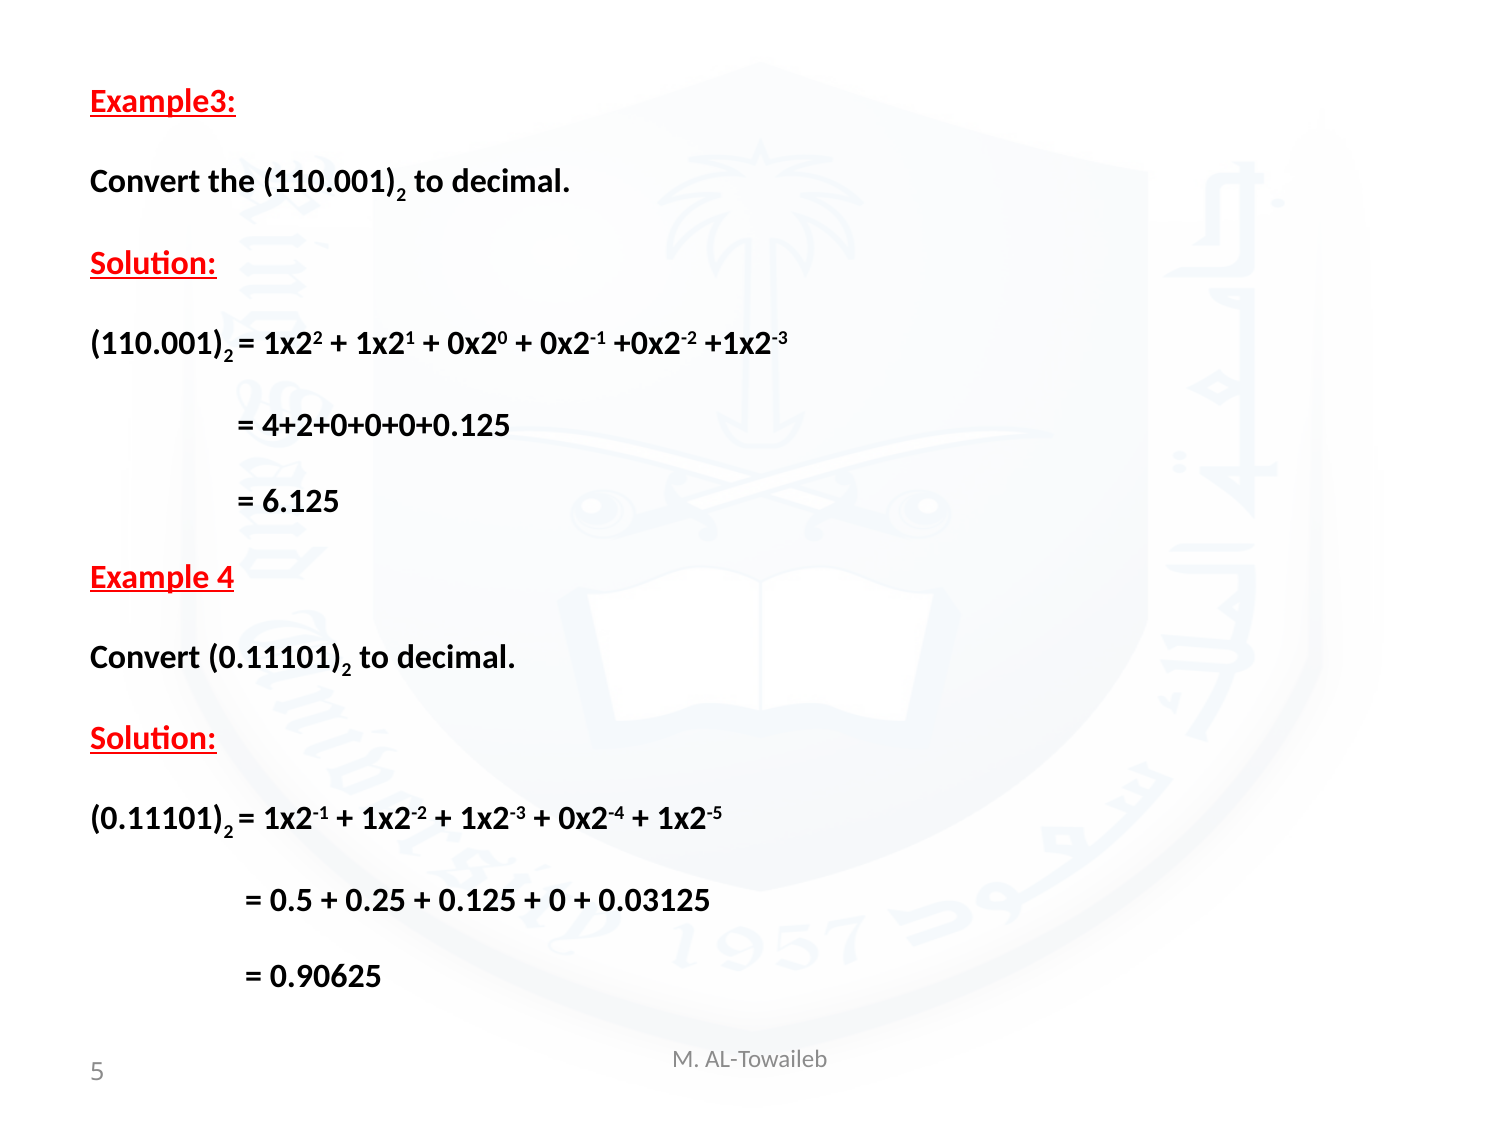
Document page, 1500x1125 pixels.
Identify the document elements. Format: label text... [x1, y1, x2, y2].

list Example3: Convert the (110.001)2 to decimal. Solution: (110.001)2 = 1x22 + 1x21 + 0x20 + 0x2-1 +0x2-2 +1x2-3 = 4+2+0+0+0+0.125 = 6.125 Example 4 Convert (0.11101)2 to decimal. Solution: (0.11101)2 = 1x2-1 + 1x2-2 + 1x2-3 + 0x2-4 + 1x2-5 = 0.5 + 0.25 + 0.125 + 0 + 0.03125 = 0.90625 [75, 42, 1425, 1059]
slide_number 5 [75, 1042, 425, 1103]
footer M. AL-Towaileb [512, 1042, 988, 1103]
